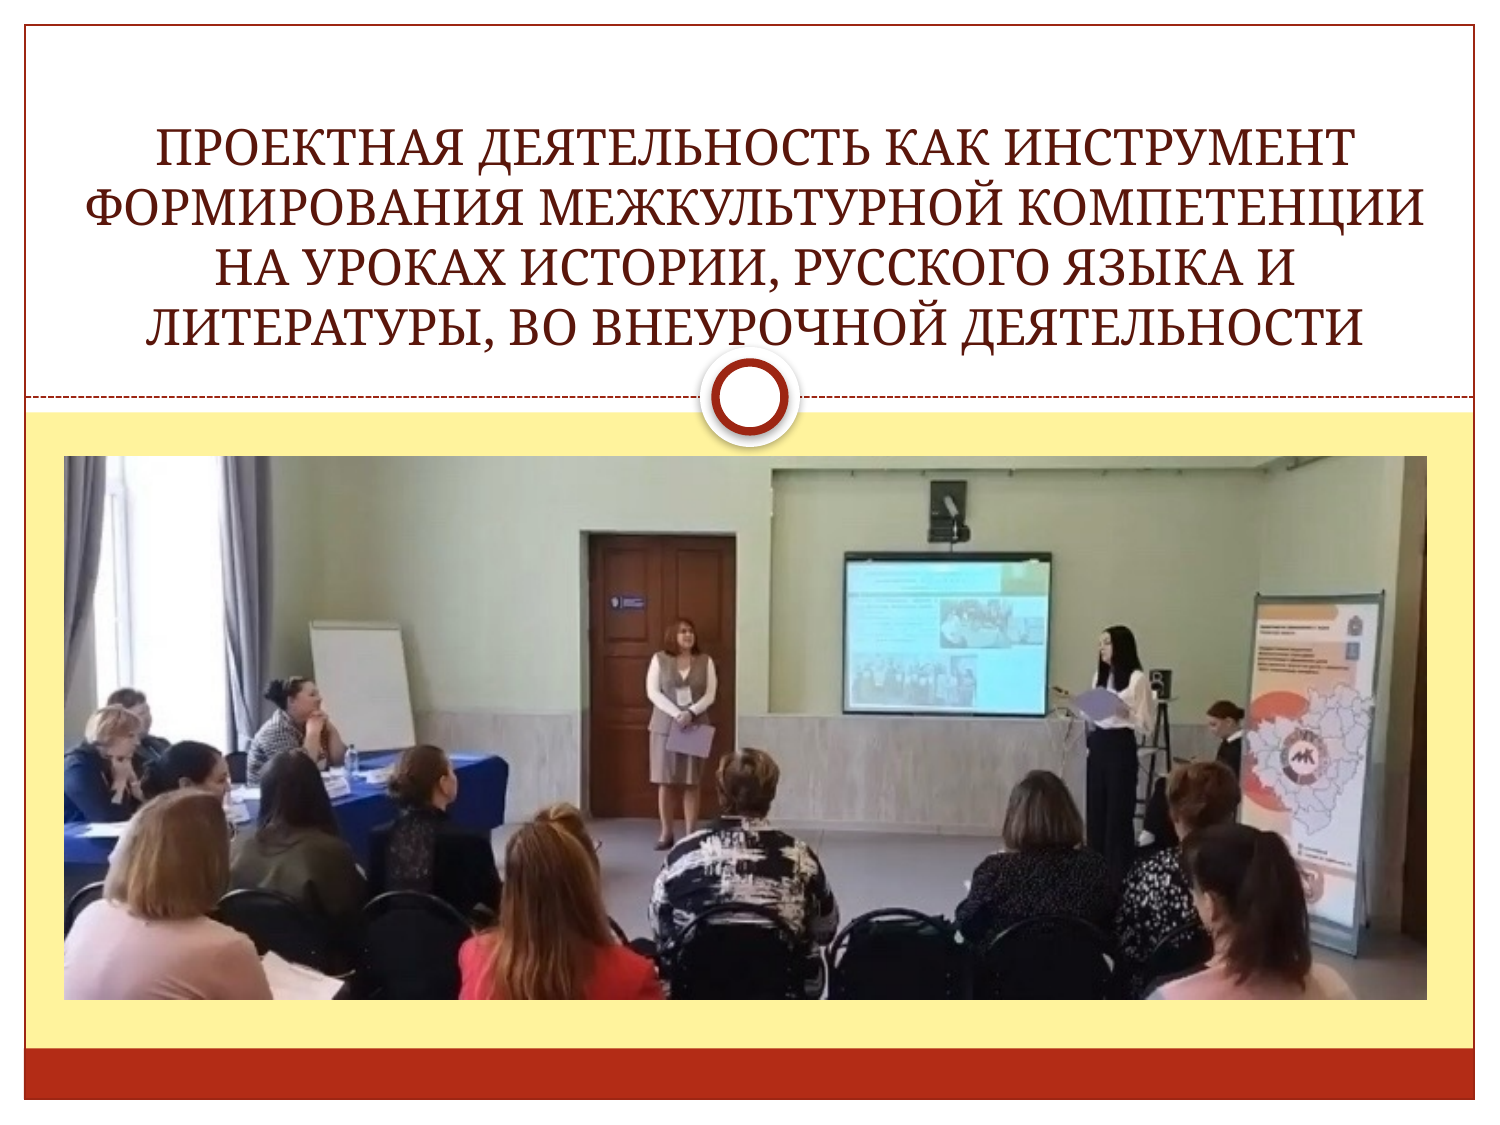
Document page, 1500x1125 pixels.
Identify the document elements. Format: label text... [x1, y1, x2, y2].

picture [64, 455, 1428, 1000]
title ПРОЕКТНАЯ ДЕЯТЕЛЬНОСТЬ КАК ИНСТРУМЕНТ ФОРМИРОВАНИЯ МЕЖКУЛЬТУРНОЙ КОМПЕТЕНЦИИ НА УРОКАХ ИСТОРИИ, РУССКОГО ЯЗЫКА И ЛИТЕРАТУРЫ, ВО ВНЕУРОЧНОЙ ДЕЯТЕЛЬНОСТИ [46, 46, 1465, 364]
